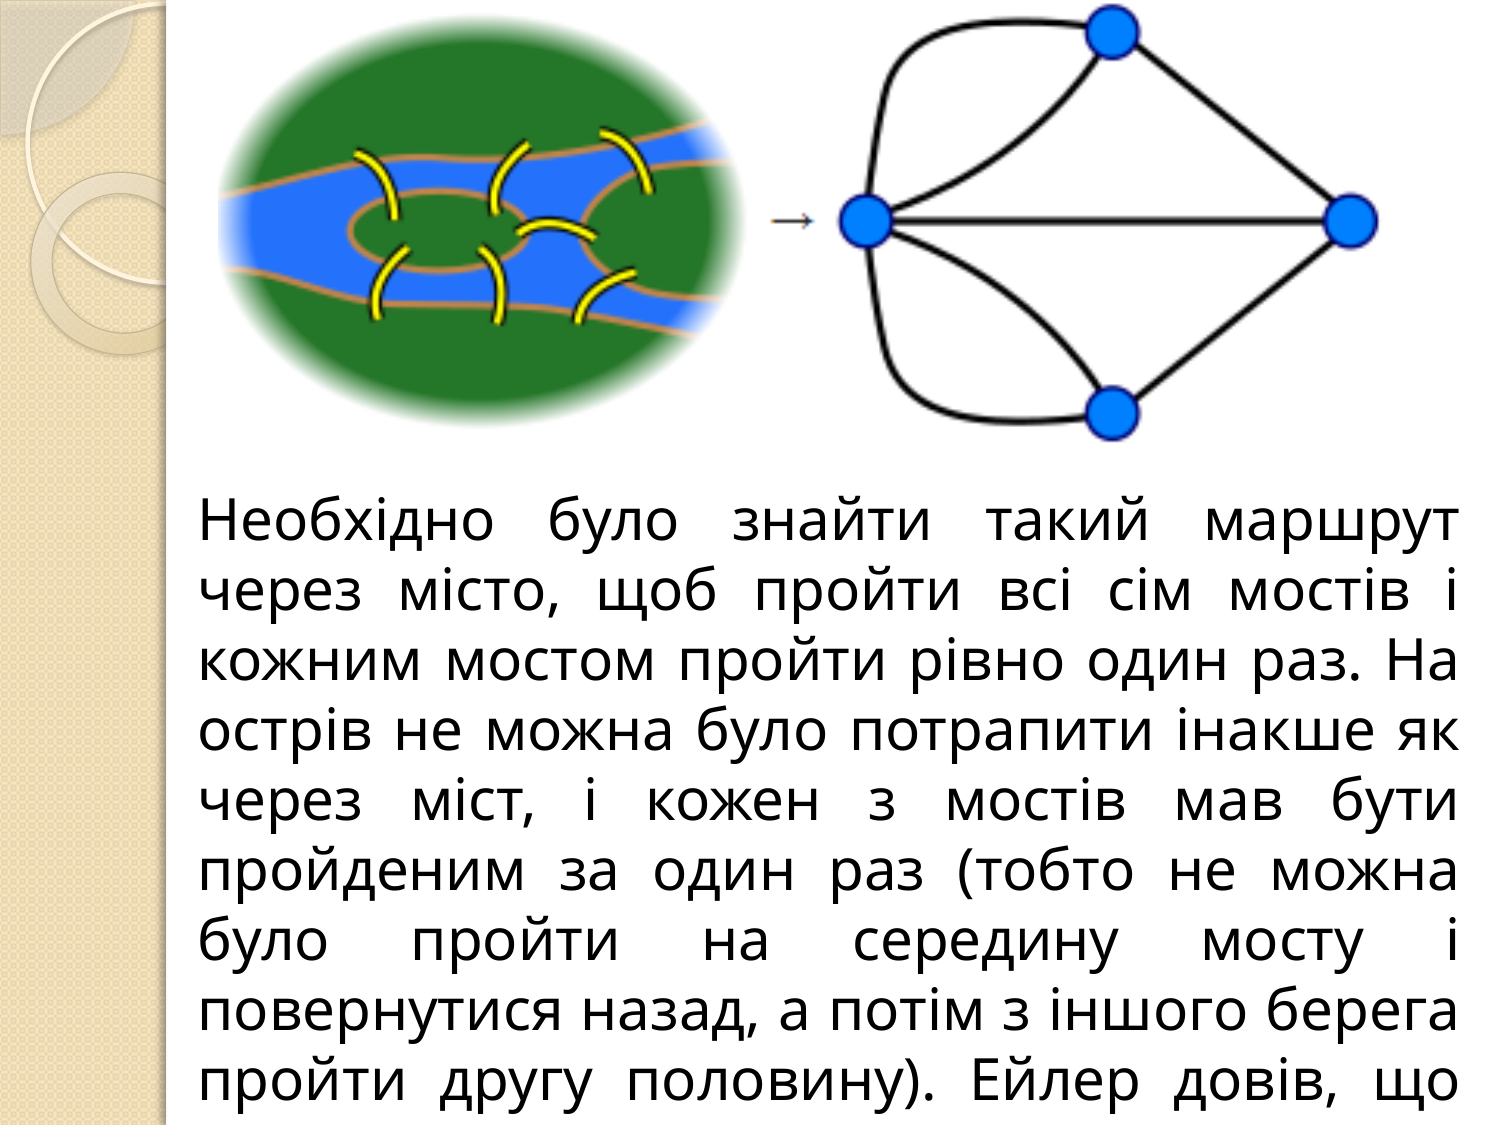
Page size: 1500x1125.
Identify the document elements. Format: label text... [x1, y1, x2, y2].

picture [218, 0, 1401, 458]
text_box Необхідно було знайти такий маршрут через місто, щоб пройти всі сім мостів і кожним мостом пройти рівно один раз. На острів не можна було потрапити інакше як через міст, і кожен з мостів мав бути пройденим за один раз (тобто не можна було пройти на середину мосту і повернутися назад, а потім з іншого берега пройти другу половину). Ейлер довів, що розв'язку не існує. [182, 475, 1476, 1125]
